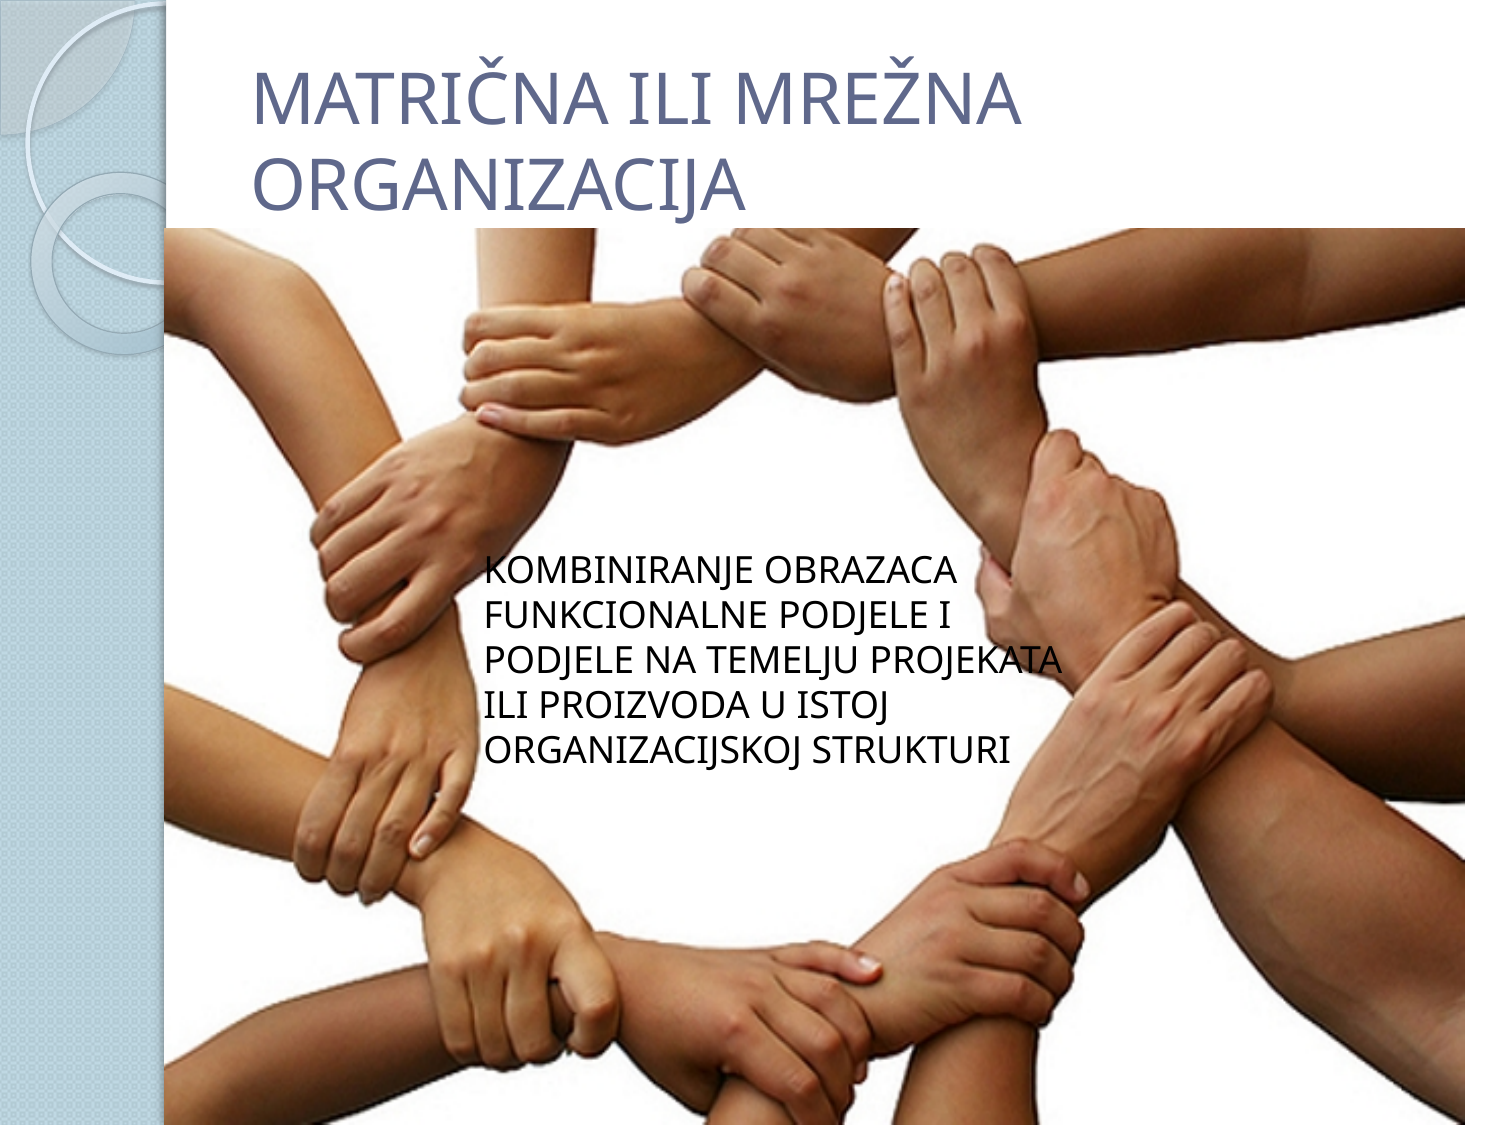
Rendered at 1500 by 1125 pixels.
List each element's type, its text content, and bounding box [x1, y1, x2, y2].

picture [163, 228, 1466, 1125]
title MATRIČNA ILI MREŽNA ORGANIZACIJA [235, 45, 1466, 227]
